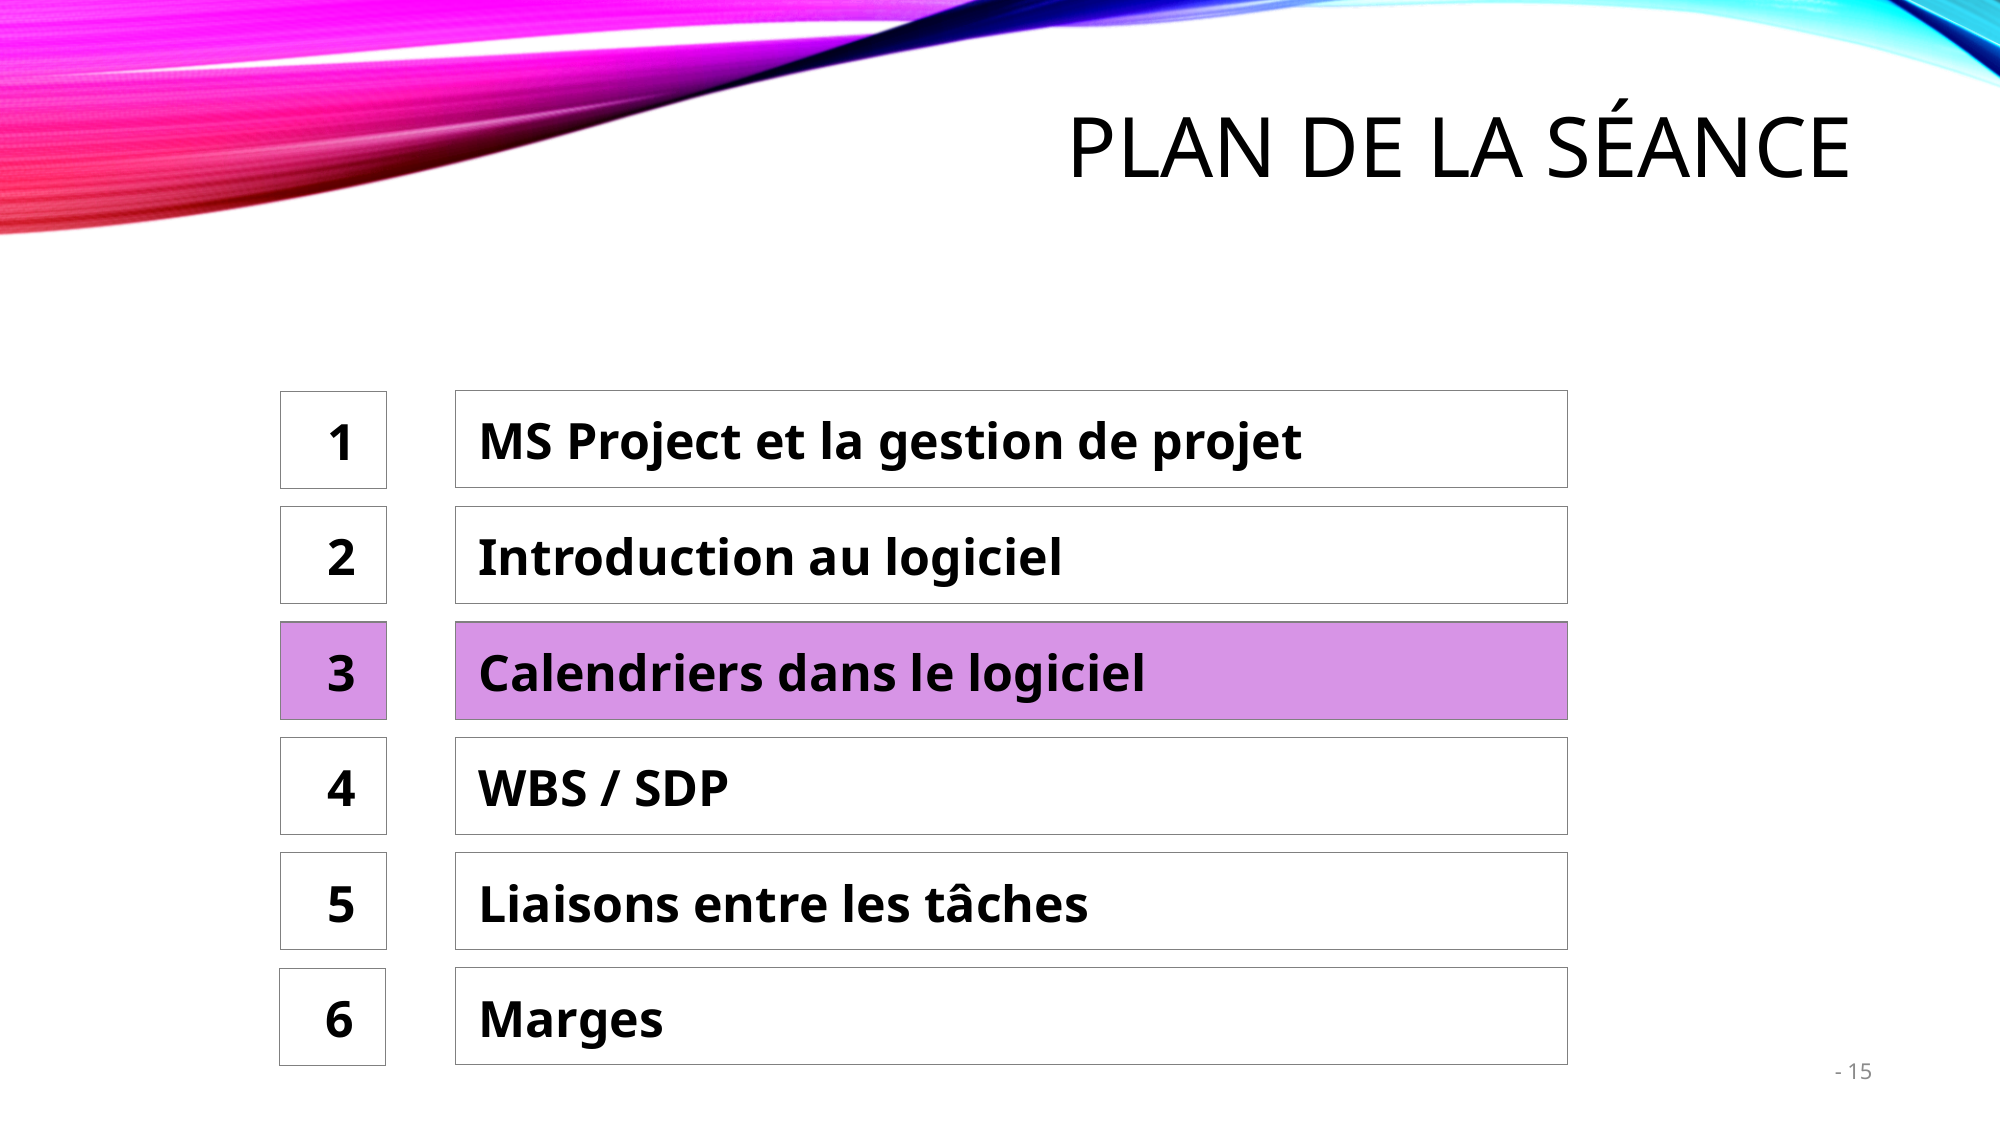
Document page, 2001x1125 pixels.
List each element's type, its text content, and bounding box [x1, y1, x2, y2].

text_box Marges [455, 967, 1568, 1065]
text_box 3 [280, 622, 387, 720]
picture [1910, 0, 2000, 45]
text_box 6 [279, 968, 386, 1066]
text_box WBS / SDP [455, 737, 1568, 835]
title Plan de la séance [455, 44, 1869, 257]
text_box 2 [280, 506, 387, 604]
picture [0, 0, 2000, 237]
text_box 5 [280, 852, 387, 950]
text_box Introduction au logiciel [455, 506, 1568, 604]
text_box Calendriers dans le logiciel [455, 622, 1568, 720]
picture [1890, 0, 2000, 75]
text_box 1 [280, 391, 387, 489]
text_box 4 [280, 737, 387, 835]
text_box Liaisons entre les tâches [455, 852, 1568, 950]
slide_number 15 [1808, 1042, 1888, 1103]
text_box MS Project et la gestion de projet [455, 390, 1568, 488]
